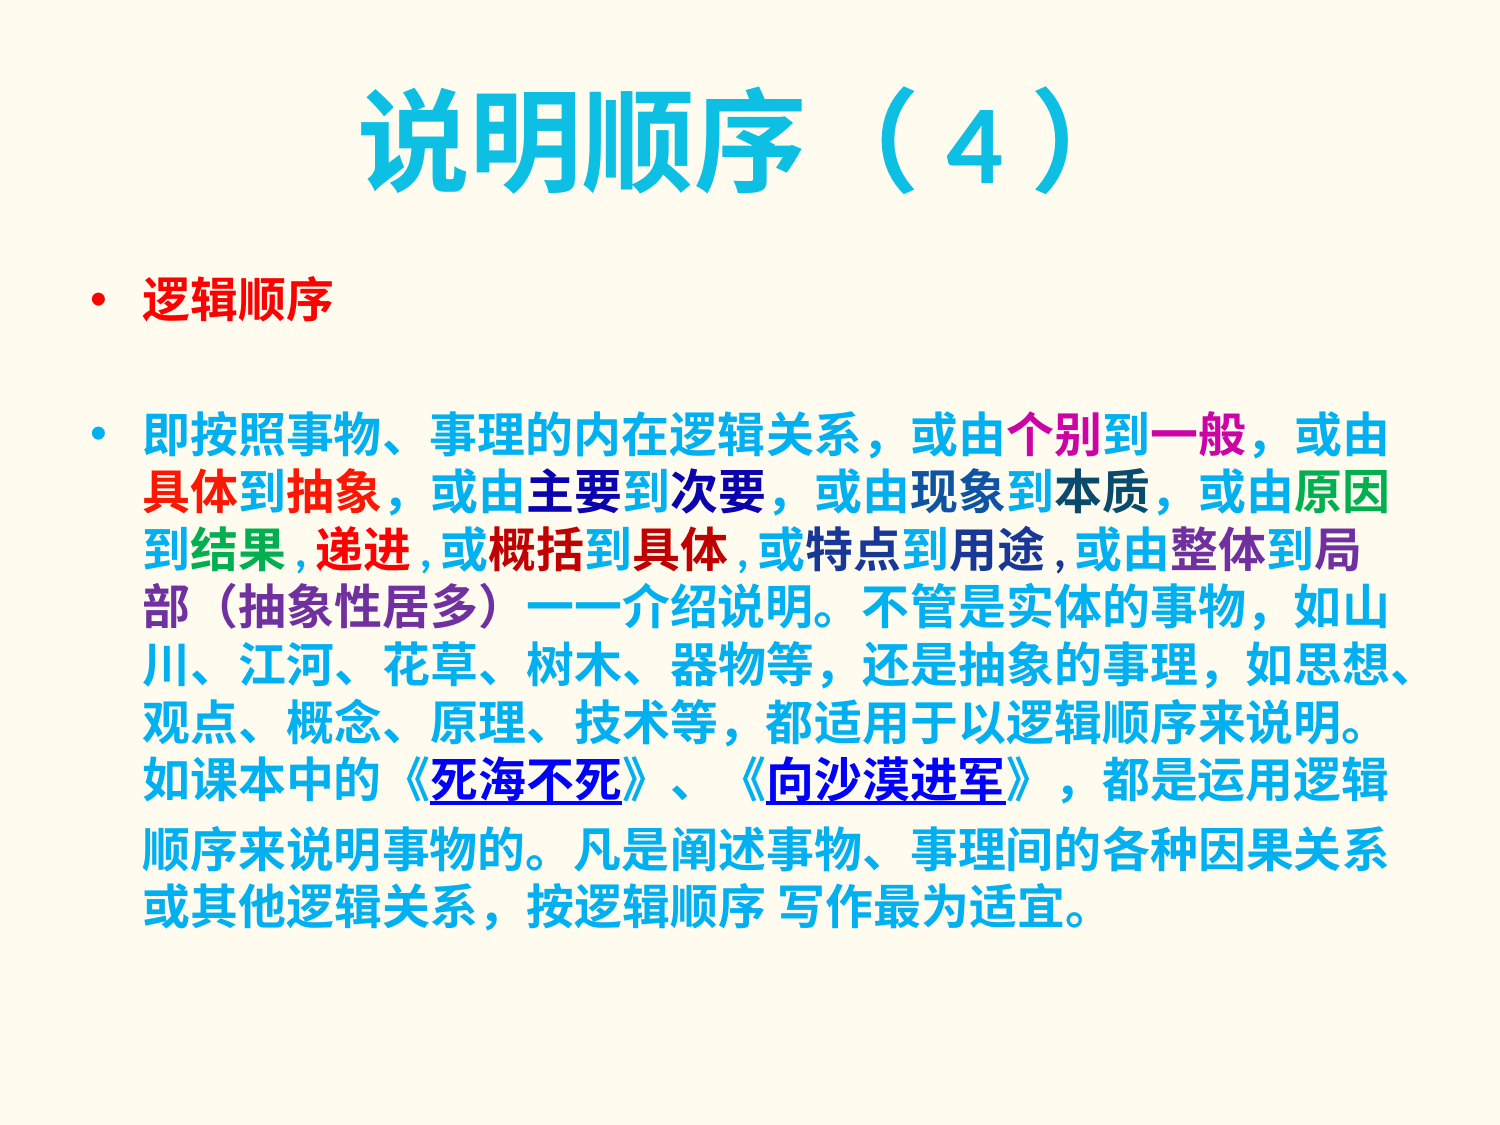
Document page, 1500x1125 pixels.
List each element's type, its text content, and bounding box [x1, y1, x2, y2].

list 逻辑顺序 即按照事物、事理的内在逻辑关系，或由个别到一般，或由具体到抽象，或由主要到次要，或由现象到本质，或由原因到结果,递进,或概括到具体,或特点到用途,或由整体到局部（抽象性居多）一一介绍说明。不管是实体的事物，如山川、江河、花草、树木、器物等，还是抽象的事理，如思想、观点、概念、原理、技术等，都适用于以逻辑顺序来说明。如课本中的《死海不死》、《向沙漠进军》，都是运用逻辑顺序来说明事物的。凡是阐述事物、事理间的各种因果关系或其他逻辑关系，按逻辑顺序 写作最为适宜。 [75, 262, 1425, 1005]
title 说明顺序（4） [75, 45, 1425, 233]
